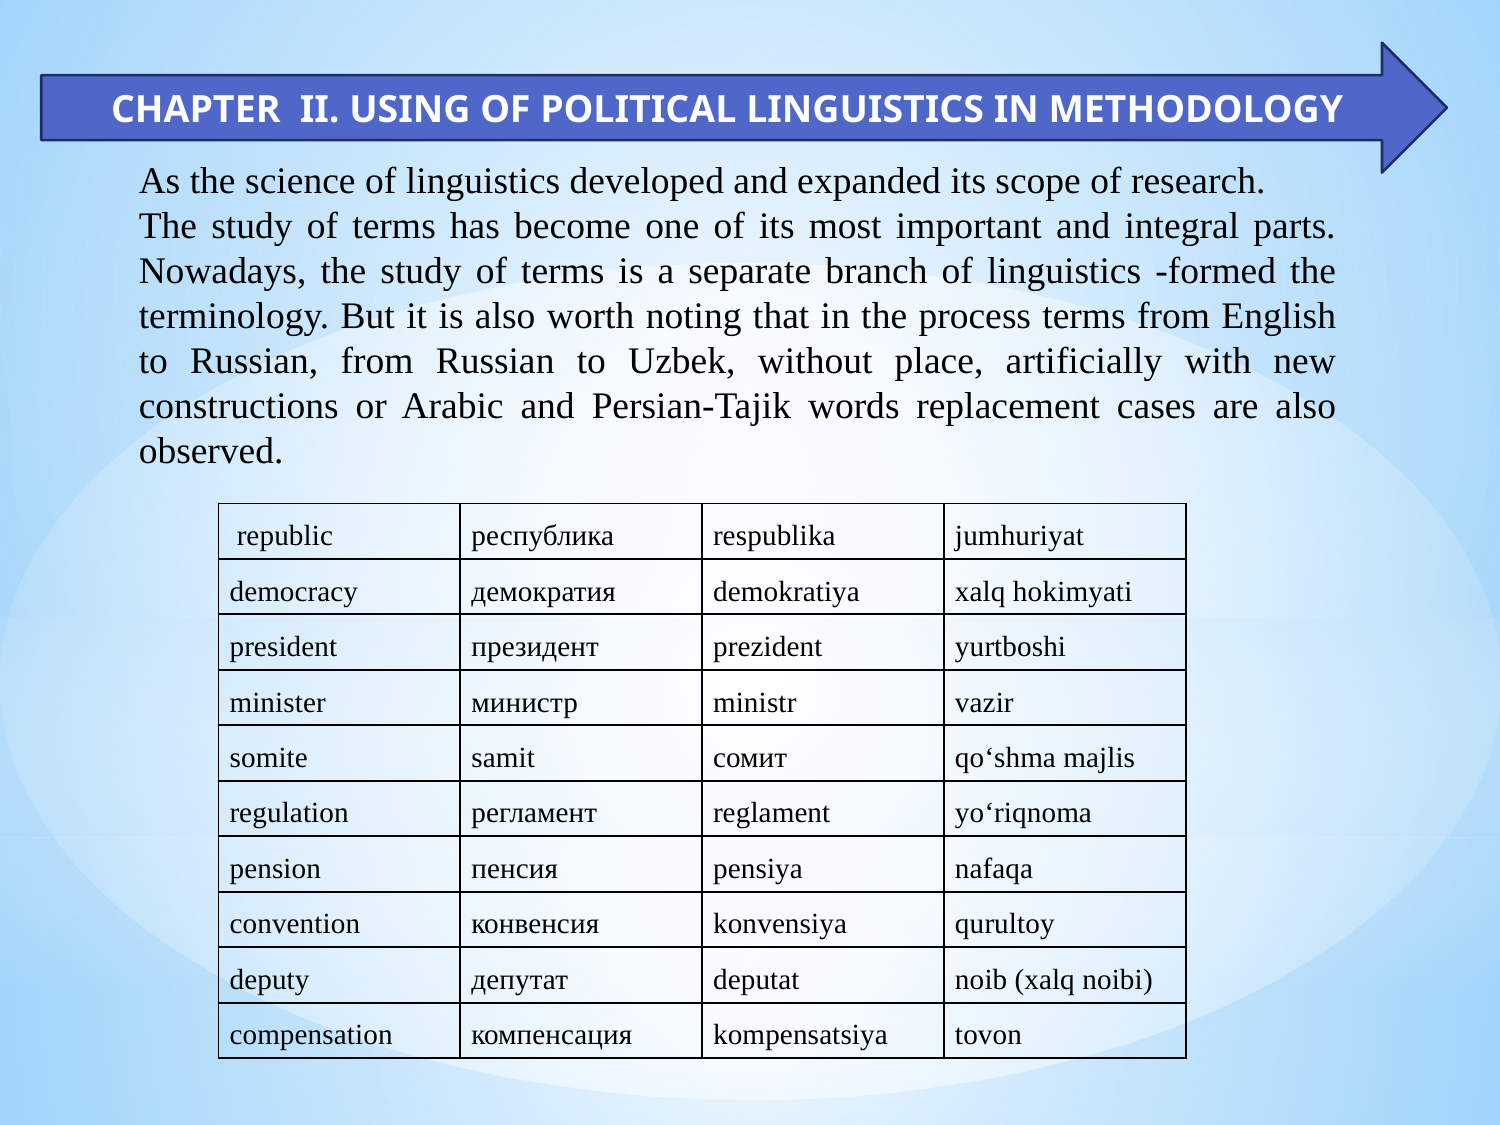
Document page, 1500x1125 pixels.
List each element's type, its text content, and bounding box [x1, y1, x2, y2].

text_box CHAPTER II. USING OF POLITICAL LINGUISTICS IN METHODOLOGY [39, 41, 1448, 174]
table_header republic [219, 504, 459, 558]
table_cell samit [461, 726, 701, 780]
text_box As the science of linguistics developed and expanded its scope of research. The study of terms has become one of its most important and integral parts. Nowadays, the study of terms is a separate branch of linguistics -formed the terminology. But it is also worth noting that in the process terms from English to Russian, from Russian to Uzbek, without place, artificially with new constructions or Arabic and Persian-Tajik words replacement cases are also observed. [123, 148, 1353, 479]
table_cell ministr [703, 671, 943, 724]
table_cell сомит [703, 726, 943, 780]
table_cell president [219, 615, 459, 669]
table_header jumhuriyat [945, 504, 1185, 558]
table_header respublika [703, 504, 943, 558]
table_cell qurultoy [945, 893, 1185, 946]
table_cell compensation [219, 1004, 459, 1057]
table_cell kompensatsiya [703, 1004, 943, 1057]
table_cell demokratiya [703, 560, 943, 613]
table_cell xalq hokimyati [945, 560, 1185, 613]
table_cell convention [219, 893, 459, 946]
table_cell пенсия [461, 837, 701, 891]
table_cell yurtboshi [945, 615, 1185, 669]
table_cell vazir [945, 671, 1185, 724]
table_cell nafaqa [945, 837, 1185, 891]
table_cell регламент [461, 782, 701, 835]
table_cell reglament [703, 782, 943, 835]
table_header республика [461, 504, 701, 558]
table_cell компенсация [461, 1004, 701, 1057]
table_cell somite [219, 726, 459, 780]
table_cell regulation [219, 782, 459, 835]
table_cell демократия [461, 560, 701, 613]
table_cell yo‘riqnoma [945, 782, 1185, 835]
table_cell prezident [703, 615, 943, 669]
table_cell президент [461, 615, 701, 669]
table_cell pensiya [703, 837, 943, 891]
table_cell qo‘shma majlis [945, 726, 1185, 780]
table_cell minister [219, 671, 459, 724]
table_cell democracy [219, 560, 459, 613]
table_cell конвенсия [461, 893, 701, 946]
table_cell tovon [945, 1004, 1185, 1057]
table_cell министр [461, 671, 701, 724]
table_cell deputat [703, 948, 943, 1002]
table_cell pension [219, 837, 459, 891]
table_cell noib (xalq noibi) [945, 948, 1185, 1002]
table_cell депутат [461, 948, 701, 1002]
table_cell konvensiya [703, 893, 943, 946]
table_cell deputy [219, 948, 459, 1002]
